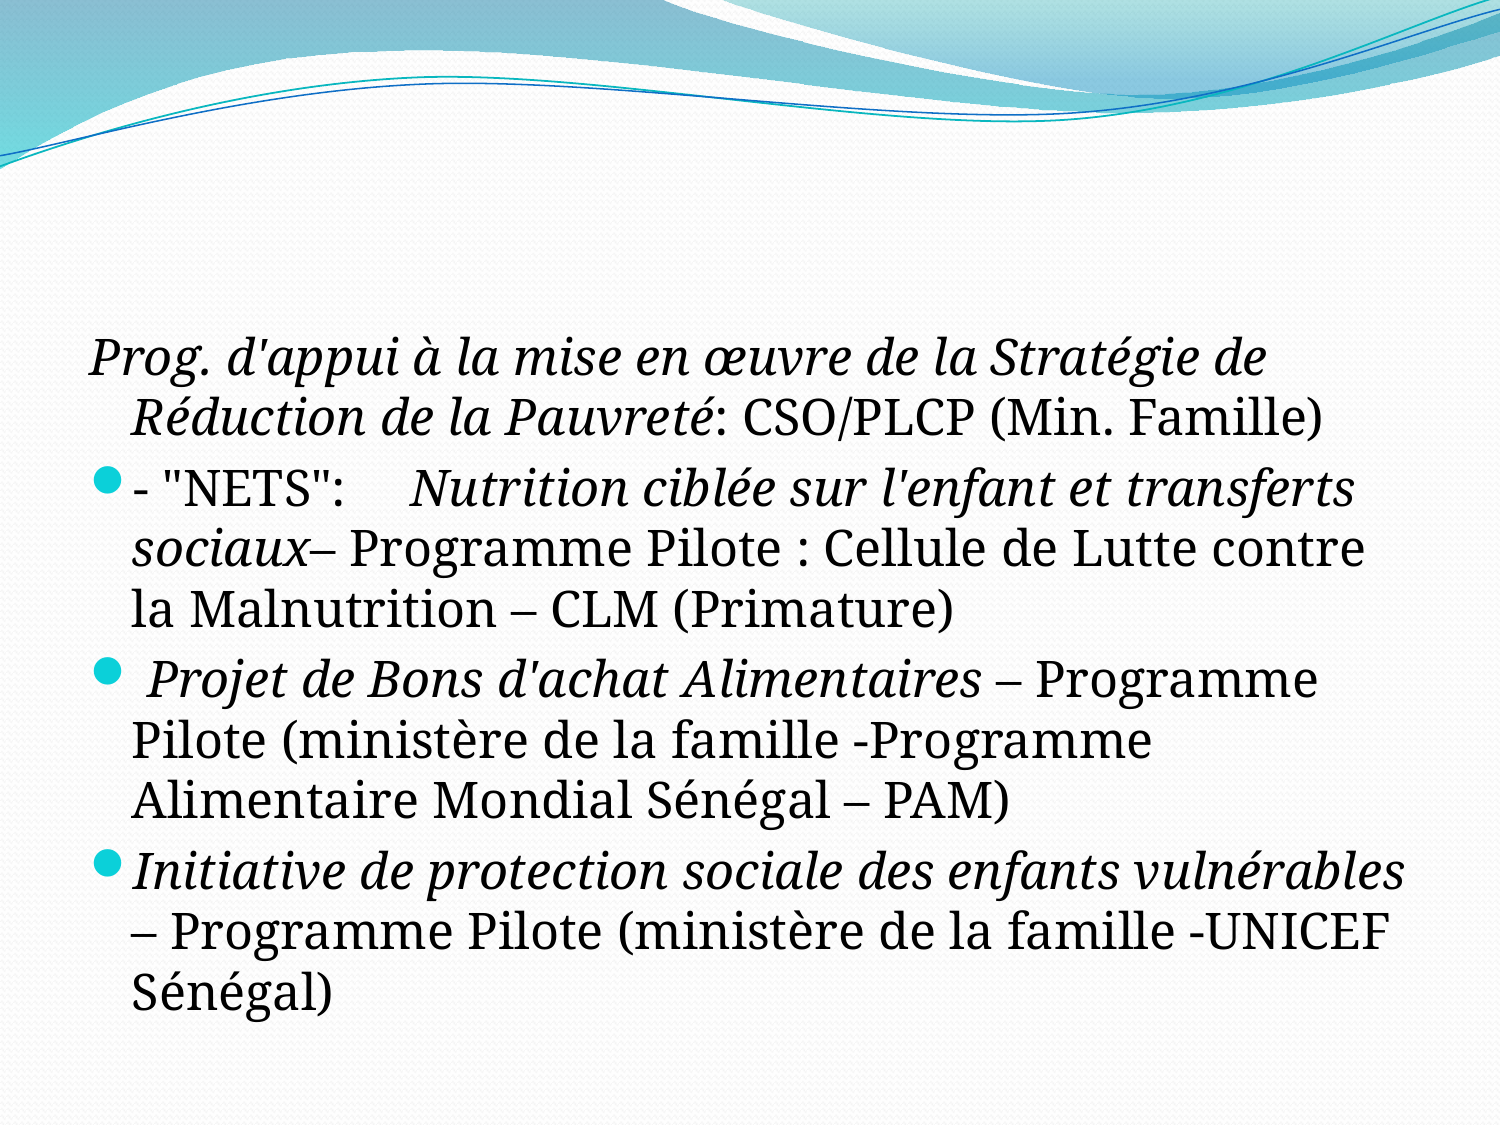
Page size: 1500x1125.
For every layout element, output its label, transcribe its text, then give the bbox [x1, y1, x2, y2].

list Prog. d'appui à la mise en œuvre de la Stratégie de Réduction de la Pauvreté: CSO/PLCP (Min. Famille) - "NETS": Nutrition ciblée sur l'enfant et transferts sociaux– Programme Pilote : Cellule de Lutte contre la Malnutrition – CLM (Primature) Projet de Bons d'achat Alimentaires – Programme Pilote (ministère de la famille -Programme Alimentaire Mondial Sénégal – PAM) Initiative de protection sociale des enfants vulnérables – Programme Pilote (ministère de la famille -UNICEF Sénégal) [75, 317, 1425, 1038]
